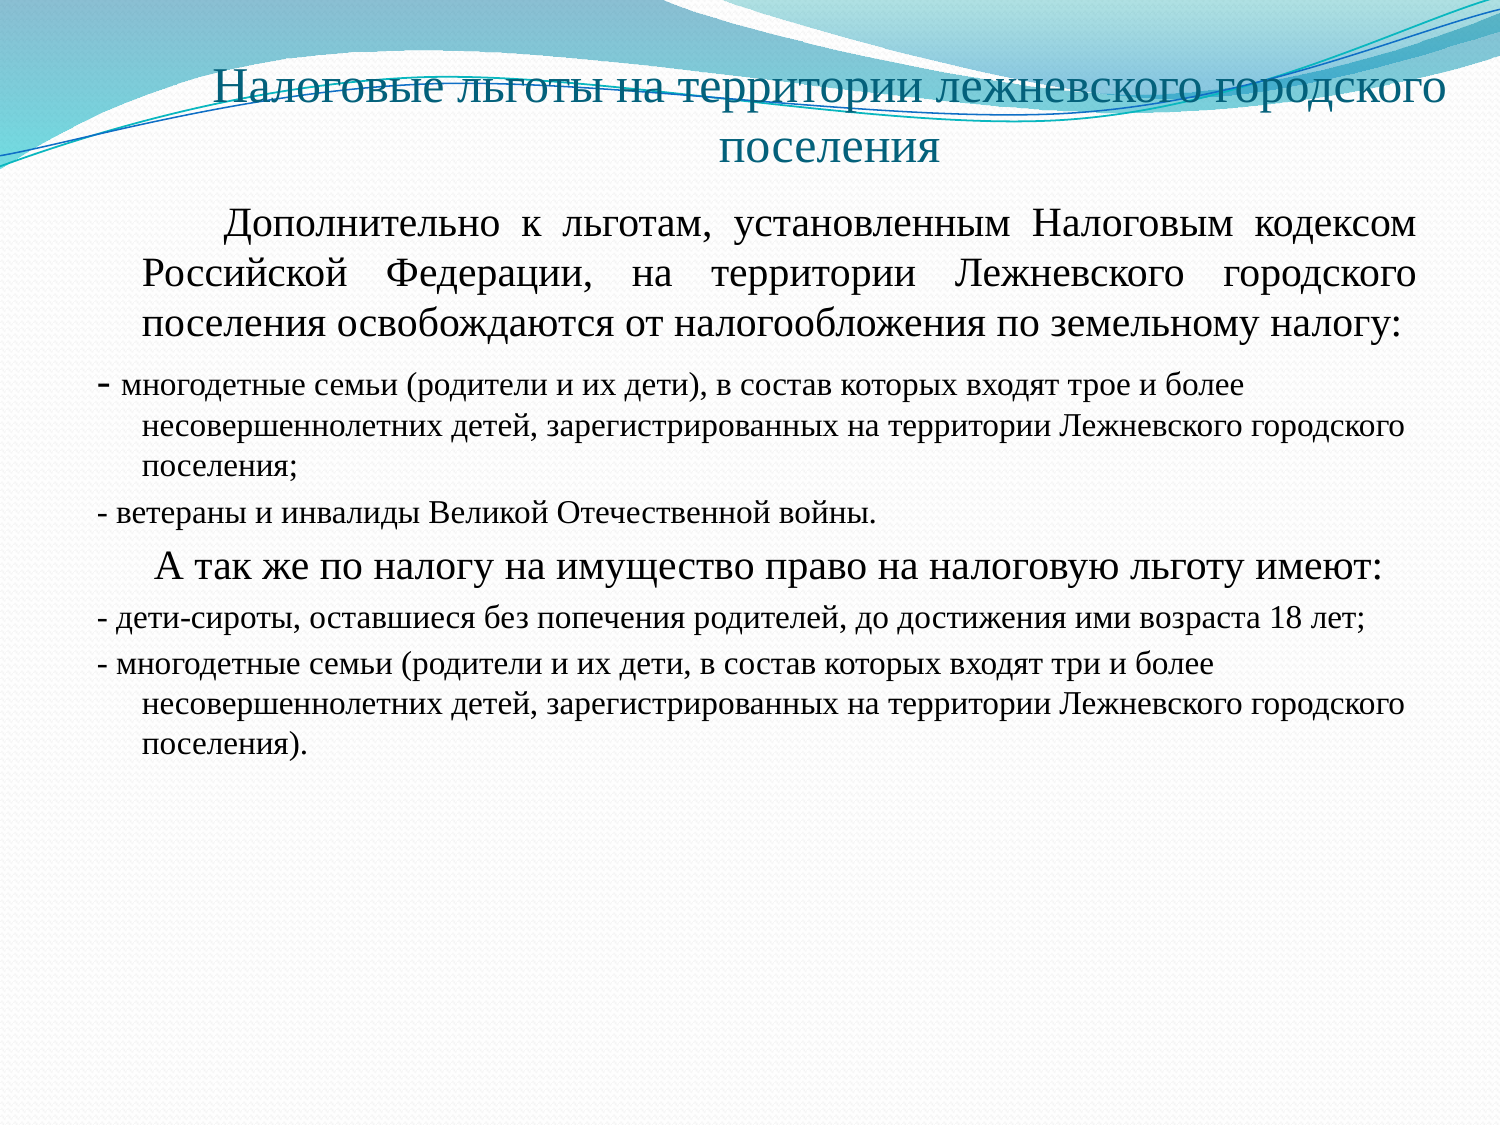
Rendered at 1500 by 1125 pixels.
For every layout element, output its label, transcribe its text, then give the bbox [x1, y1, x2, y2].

list Дополнительно к льготам, установленным Налоговым кодексом Российской Федерации, на территории Лежневского городского поселения освобождаются от налогообложения по земельному налогу: - многодетные семьи (родители и их дети), в состав которых входят трое и более несовершеннолетних детей, зарегистрированных на территории Лежневского городского поселения; - ветераны и инвалиды Великой Отечественной войны. А так же по налогу на имущество право на налоговую льготу имеют: - дети-сироты, оставшиеся без попечения родителей, до достижения ими возраста 18 лет; - многодетные семьи (родители и их дети, в состав которых входят три и более несовершеннолетних детей, зарегистрированных на территории Лежневского городского поселения). [82, 187, 1432, 908]
title Налоговые льготы на территории лежневского городского поселения [117, 35, 1500, 173]
